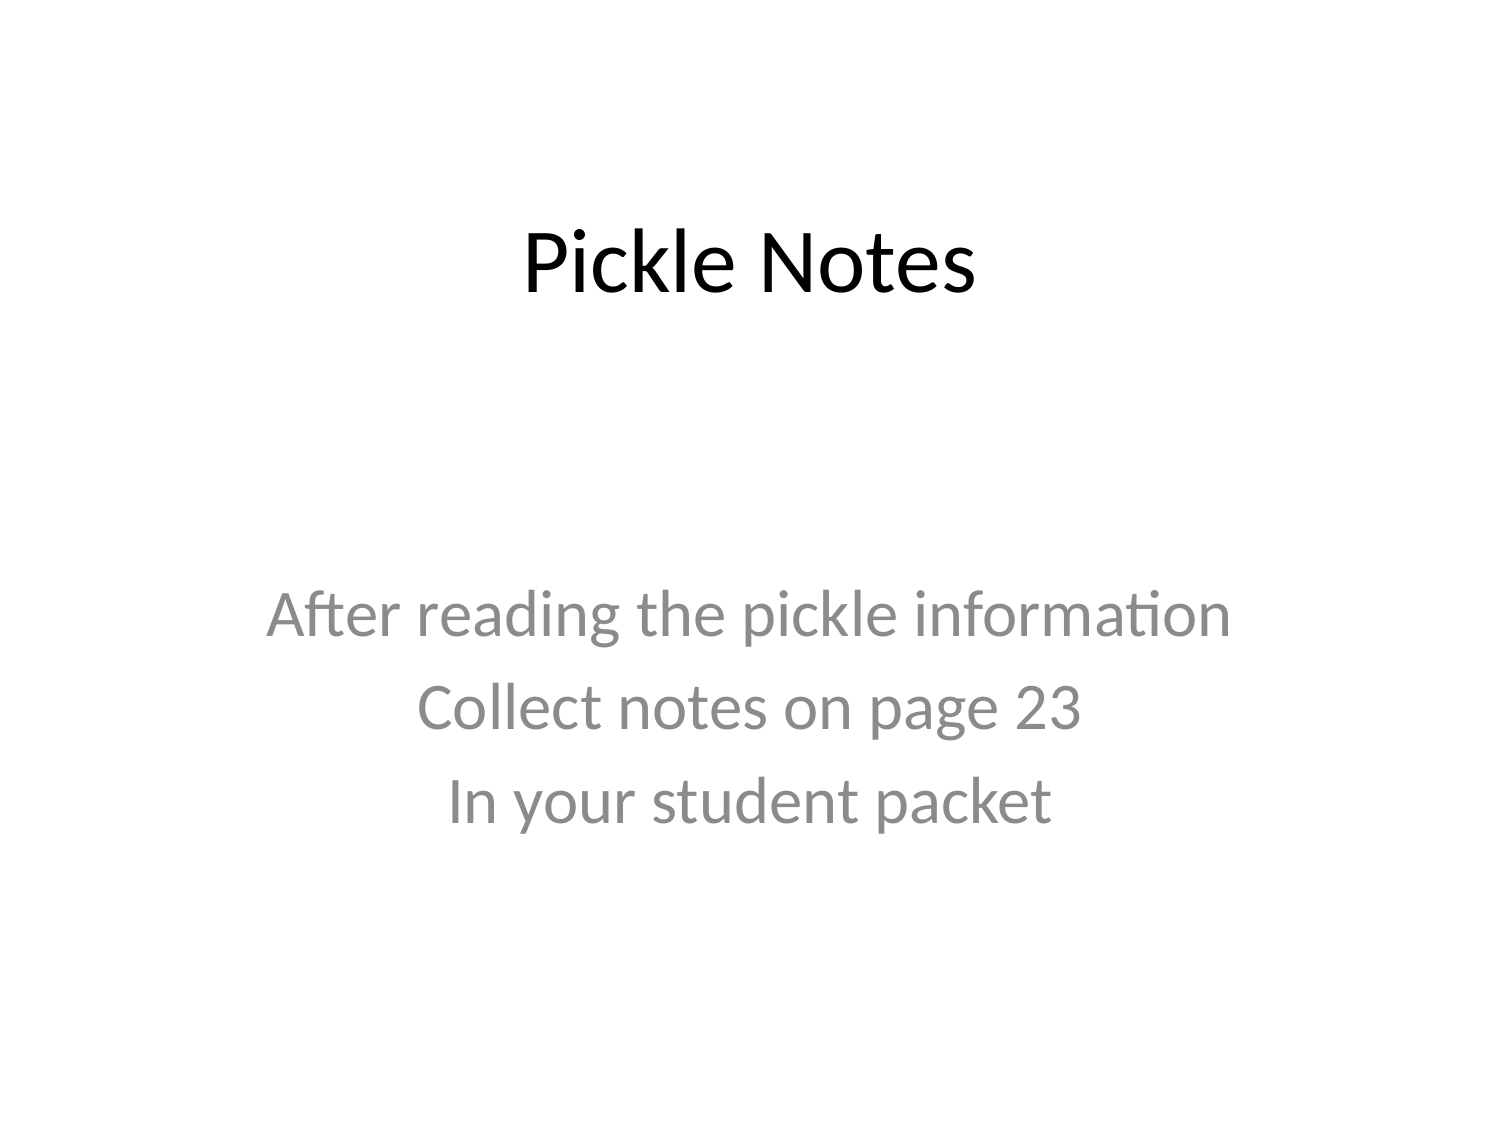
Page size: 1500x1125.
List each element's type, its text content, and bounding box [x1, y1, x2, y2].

title Pickle Notes [112, 162, 1388, 350]
subtitle After reading the pickle information Collect notes on page 23 In your student packet [225, 562, 1275, 850]
